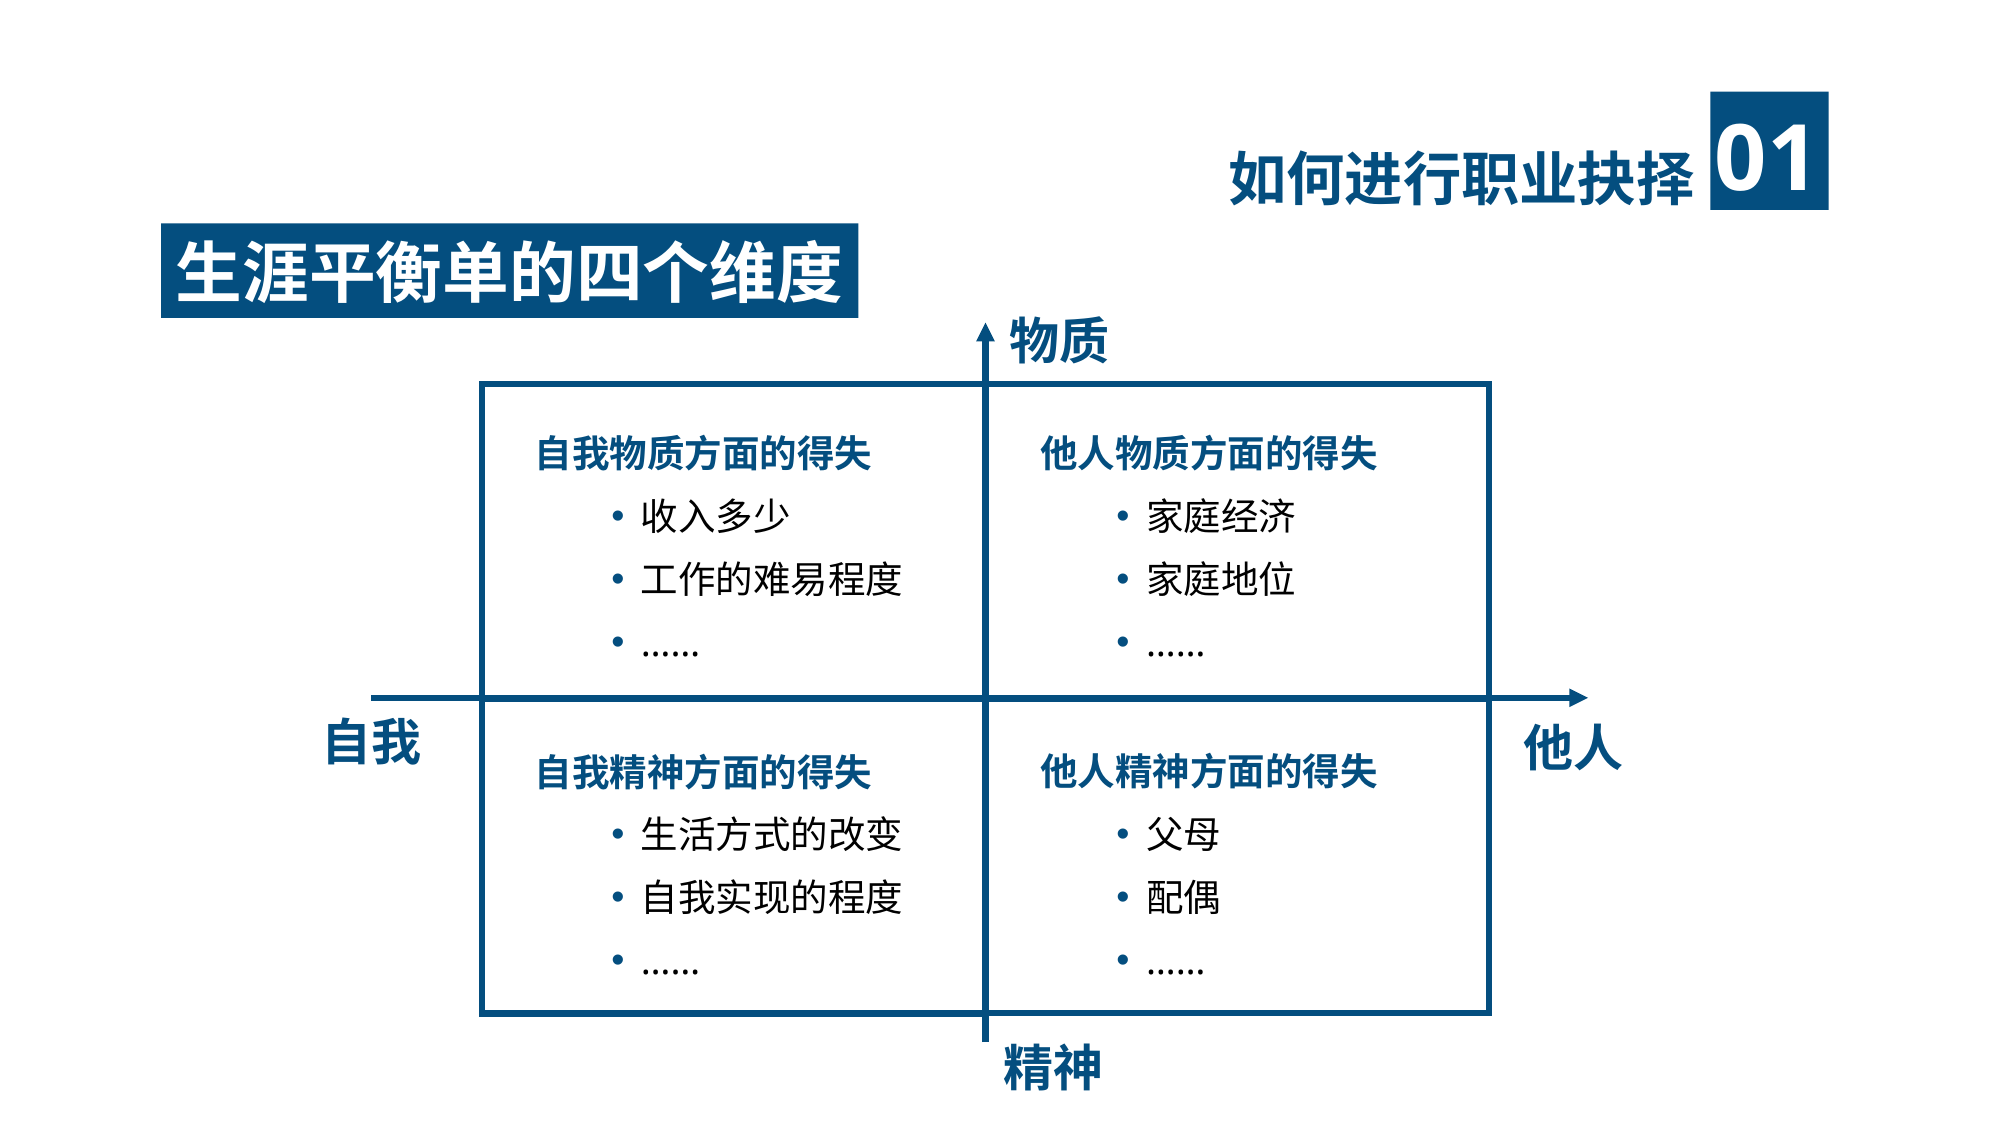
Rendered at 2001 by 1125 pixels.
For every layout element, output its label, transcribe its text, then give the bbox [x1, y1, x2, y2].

text_box 生涯平衡单的四个维度 [161, 223, 859, 318]
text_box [297, 302, 1648, 1097]
text_box 如何进行职业抉择 [1213, 134, 1709, 220]
